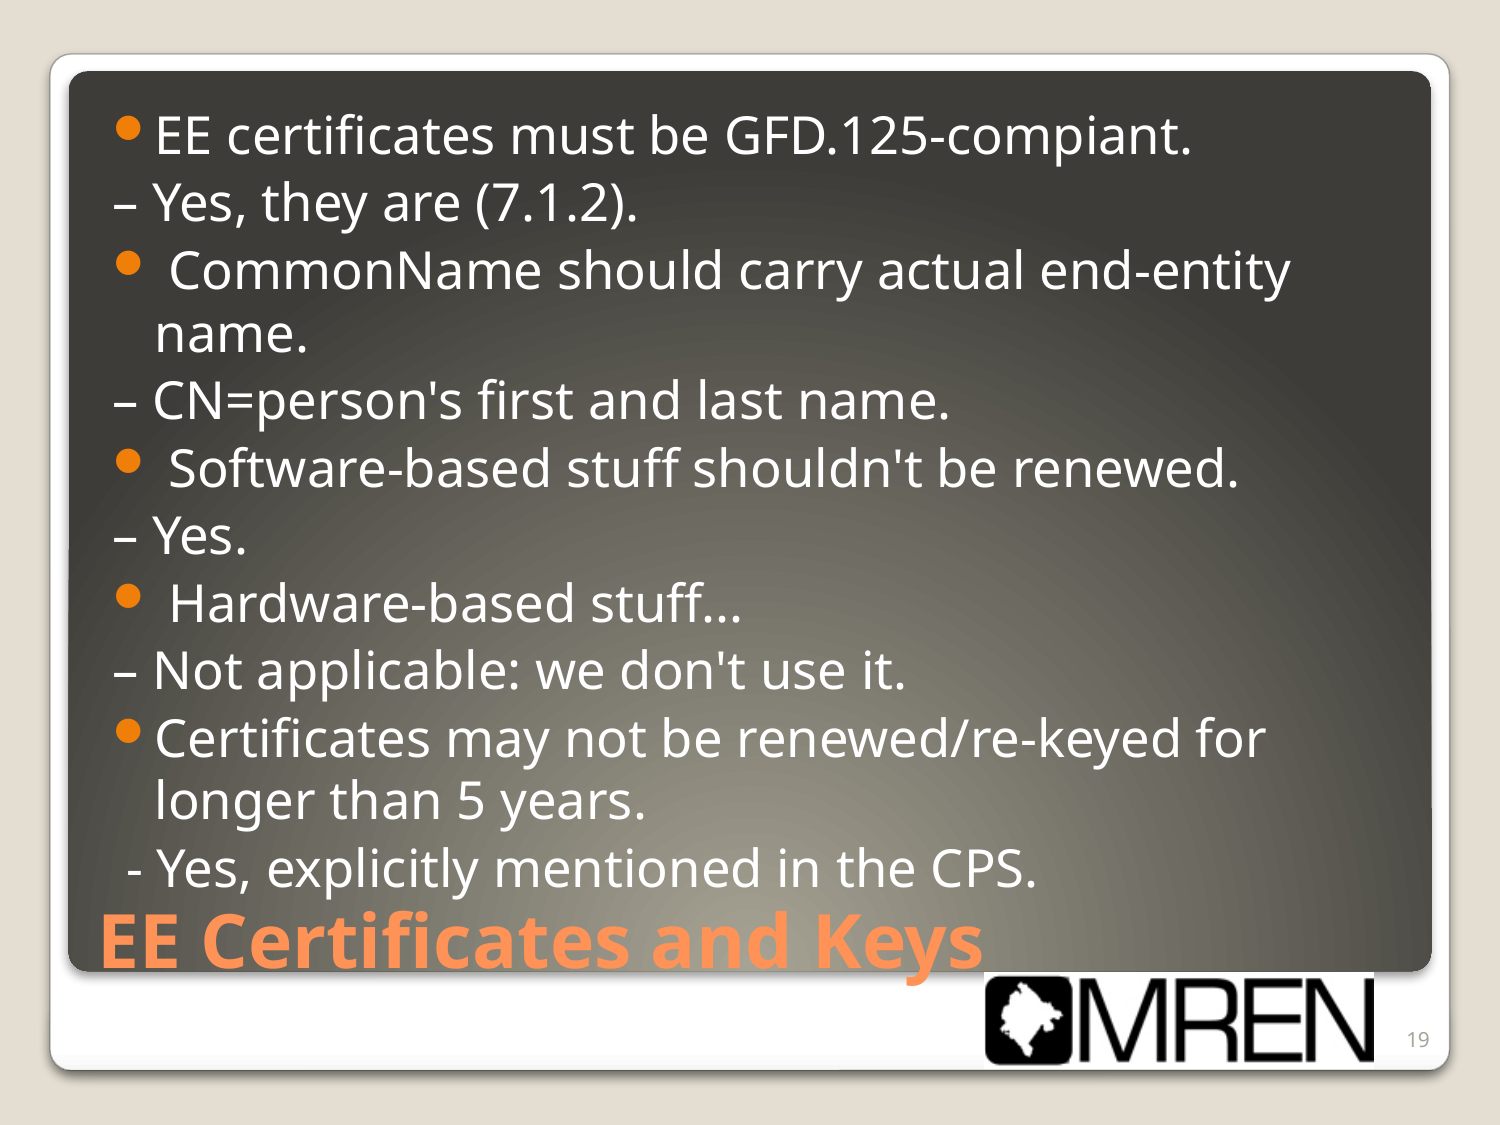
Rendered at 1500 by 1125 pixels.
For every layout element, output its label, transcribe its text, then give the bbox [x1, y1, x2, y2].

list EE certificates must be GFD.125-compiant. – Yes, they are (7.1.2). CommonName should carry actual end-entity name. – CN=person's first and last name. Software-based stuff shouldn't be renewed. – Yes. Hardware-based stuff... – Not applicable: we don't use it. Certificates may not be renewed/re-keyed for longer than 5 years. - Yes, explicitly mentioned in the CPS. [82, 86, 1425, 914]
slide_number 19 [1380, 1002, 1445, 1063]
title EE Certificates and Keys [82, 914, 1425, 992]
picture [984, 972, 1375, 1069]
